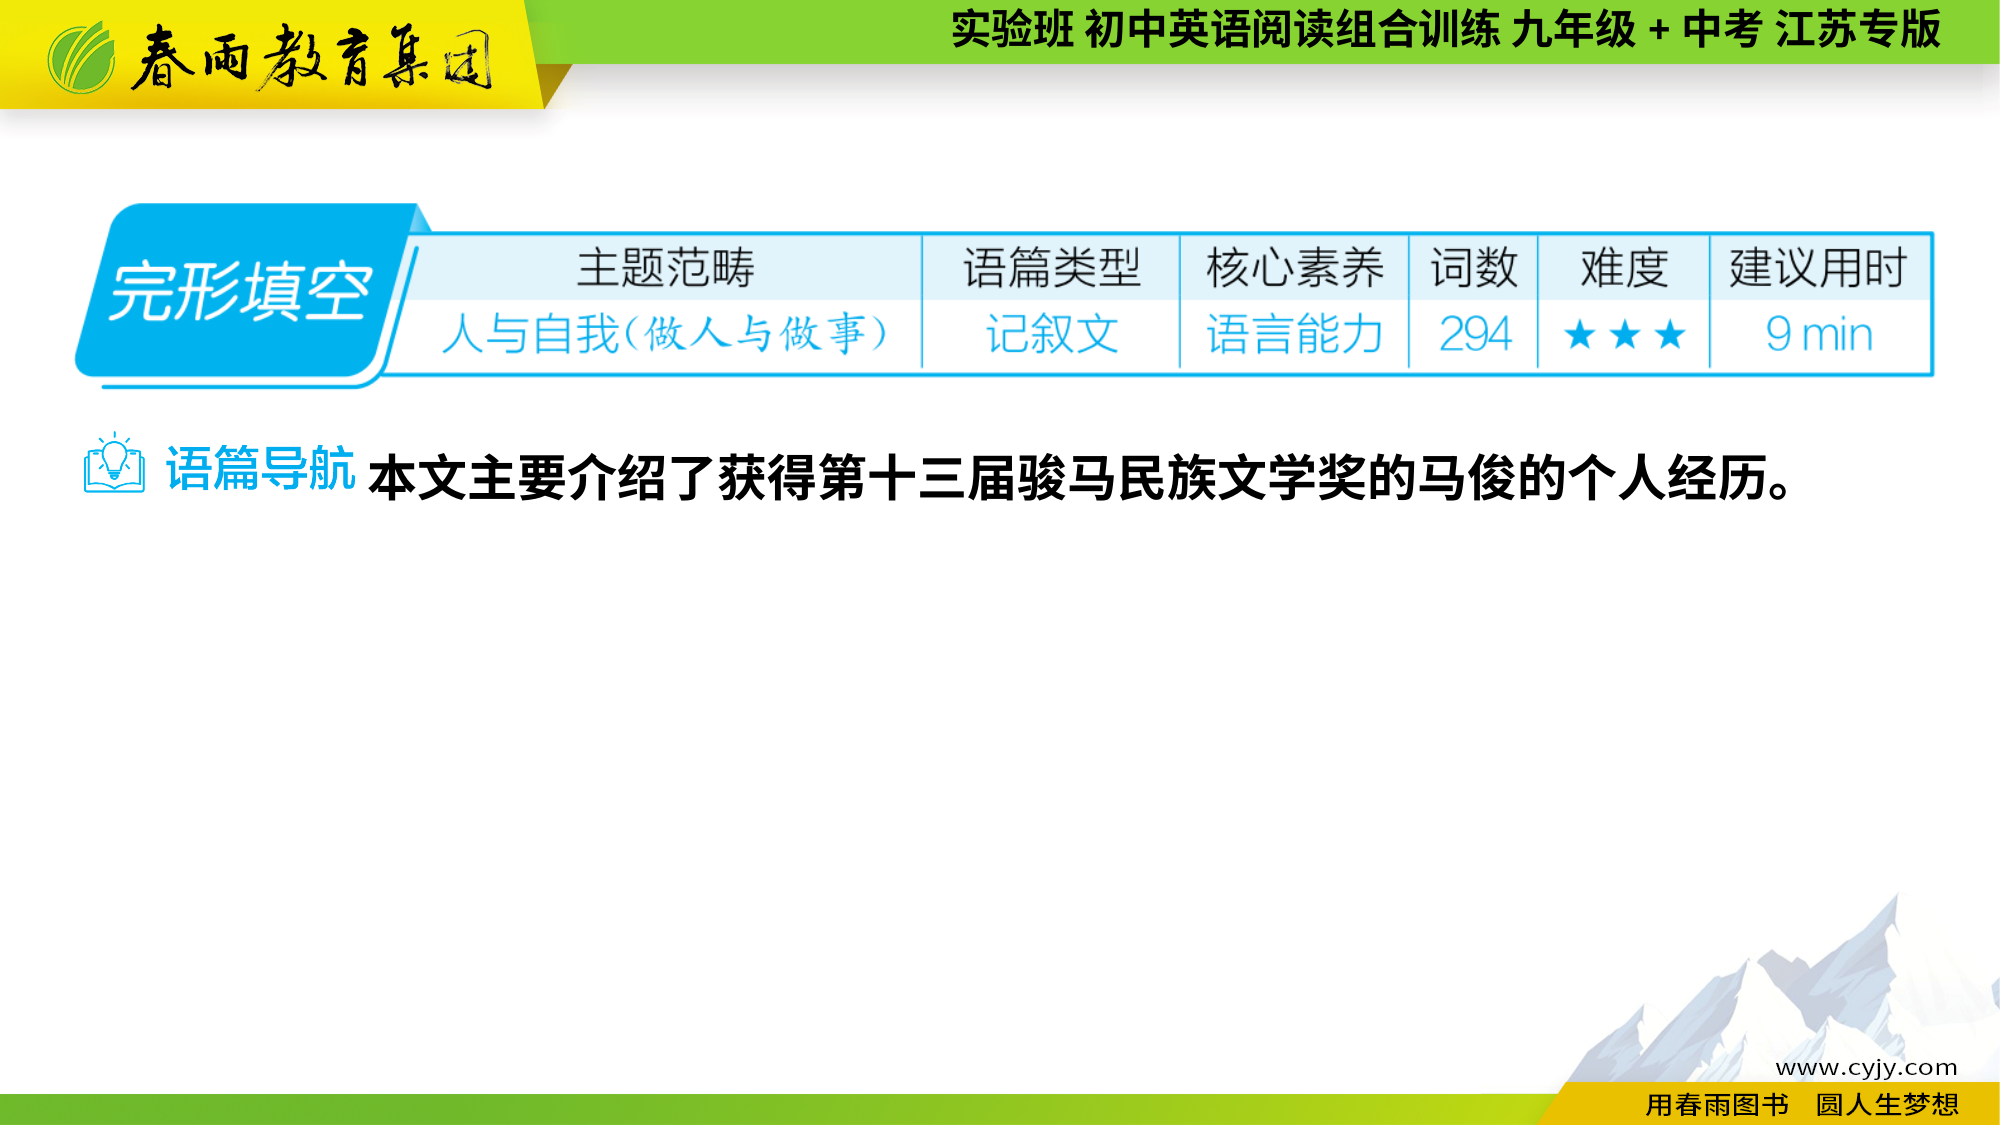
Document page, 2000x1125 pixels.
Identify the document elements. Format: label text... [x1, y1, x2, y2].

list 本文主要介绍了获得第十三届骏马民族文学奖的马俊的个人经历。 [59, 409, 1944, 504]
picture [0, 0, 2000, 1125]
